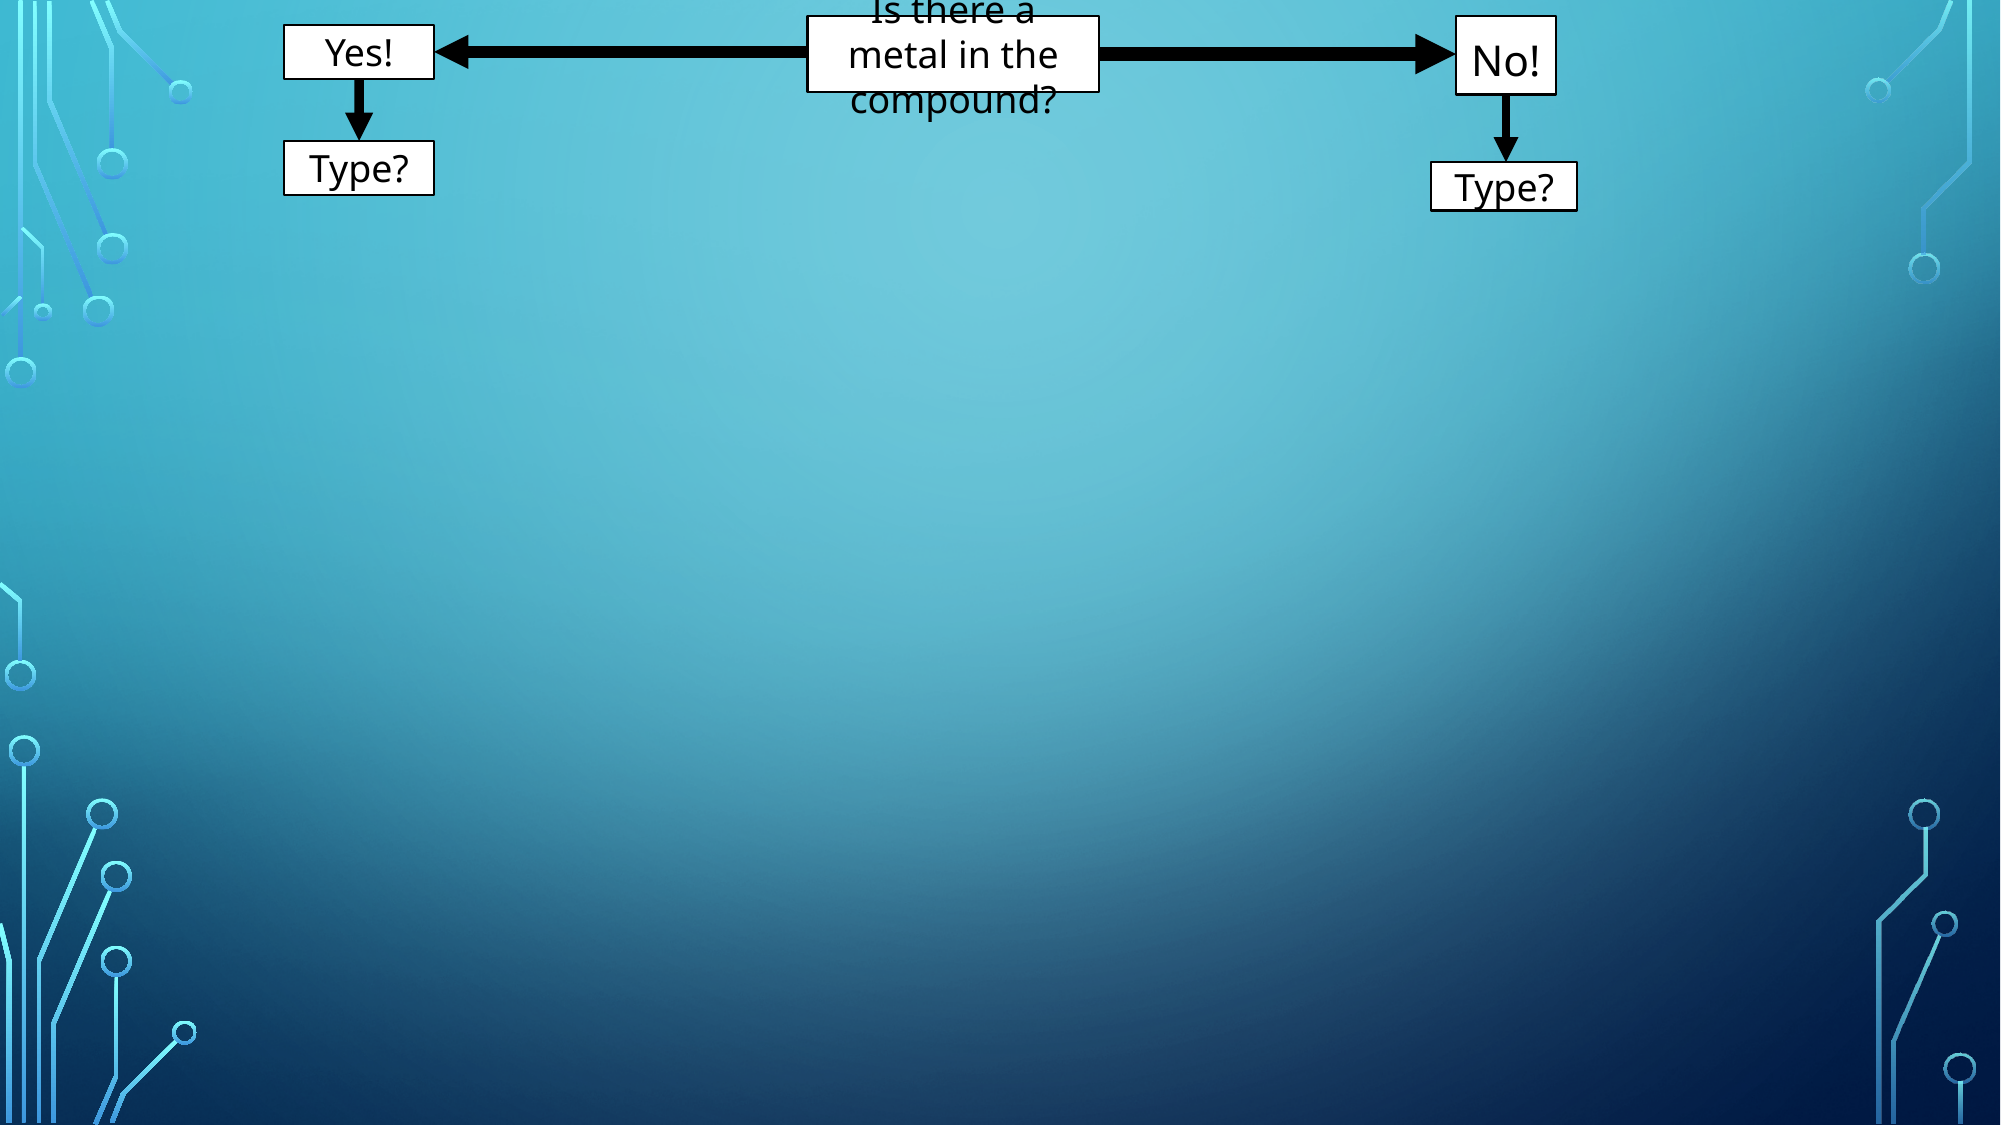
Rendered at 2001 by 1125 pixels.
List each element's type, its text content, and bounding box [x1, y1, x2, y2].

list No! [1455, 15, 1557, 96]
text_box Yes! [283, 24, 435, 80]
text_box Type? [1430, 161, 1578, 212]
text_box Type? [283, 140, 435, 196]
text_box Is there a metal in the compound? [806, 15, 1100, 93]
